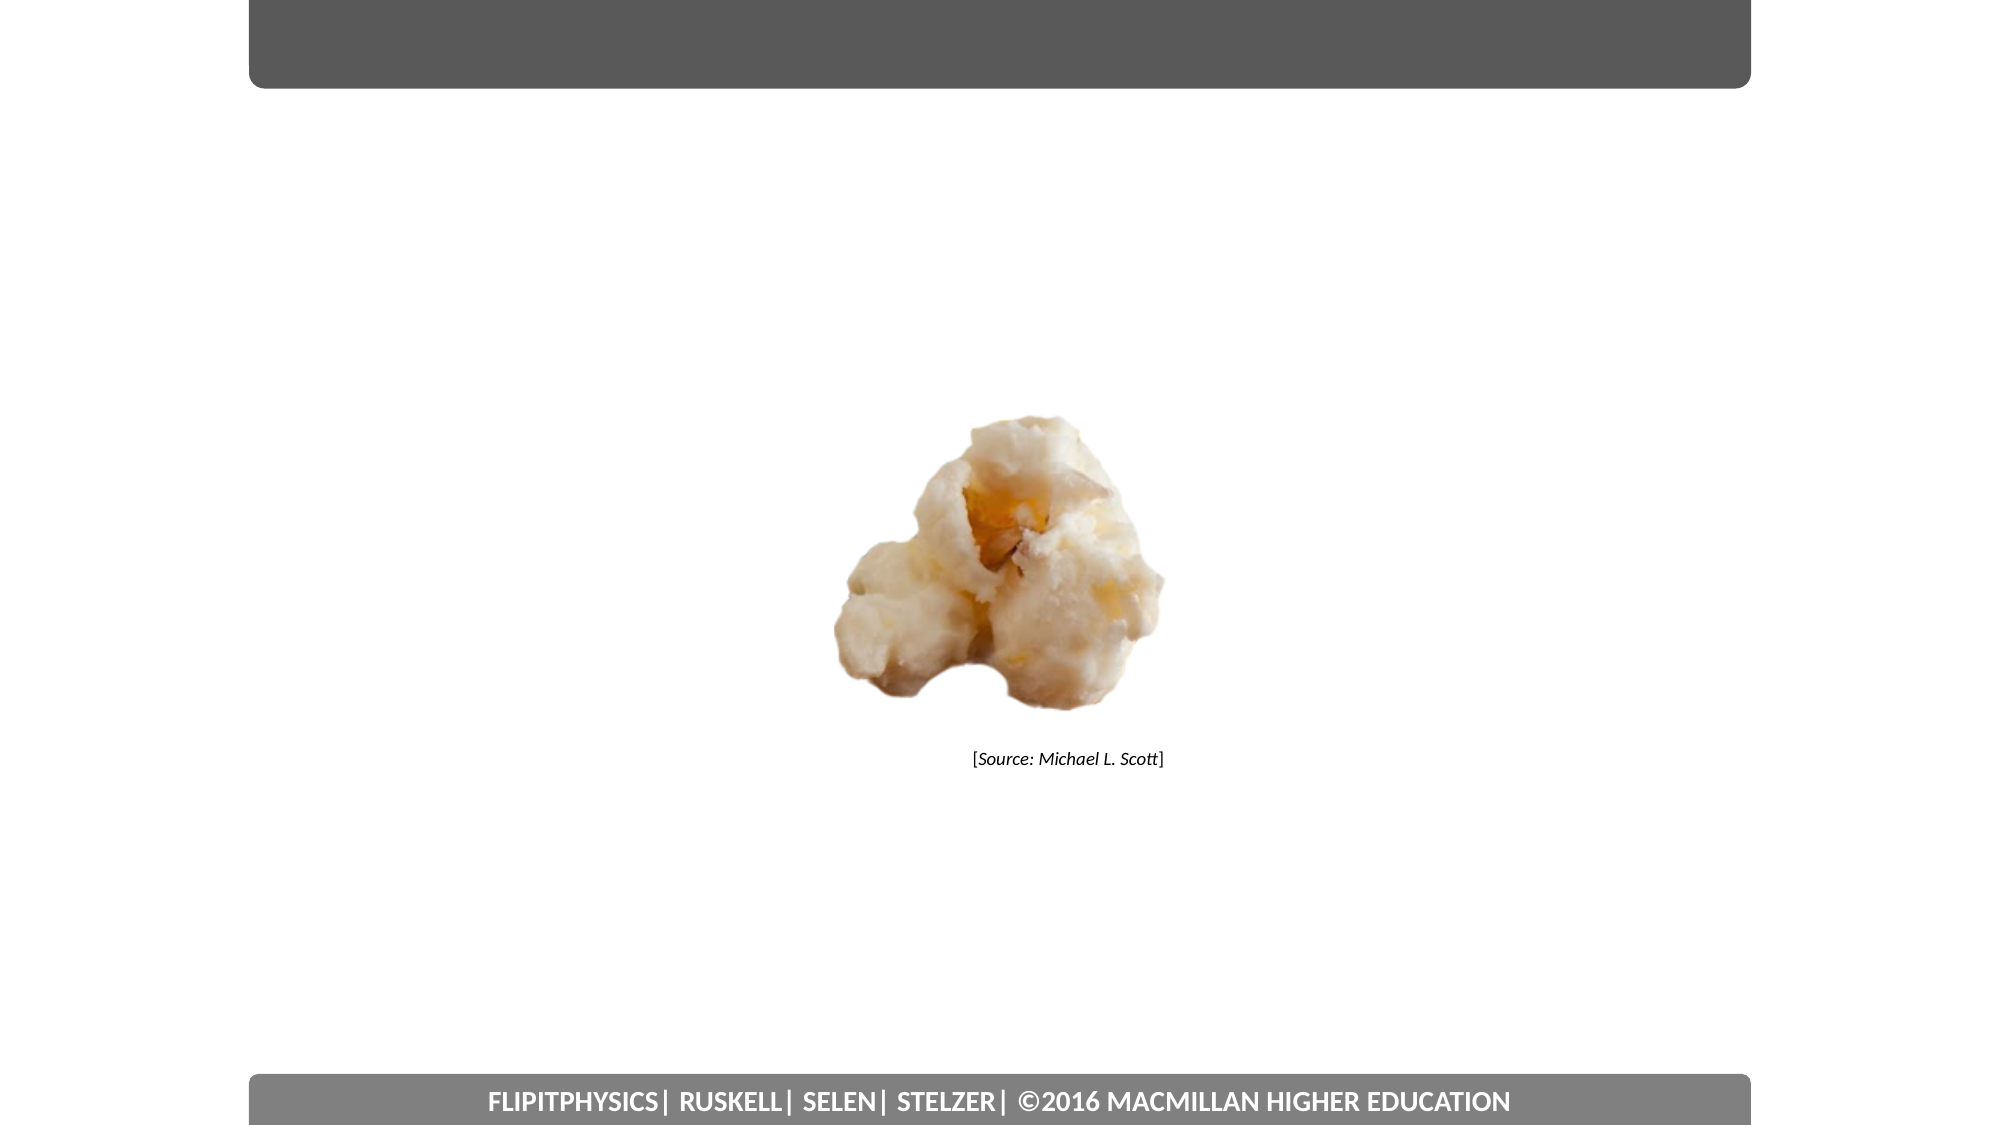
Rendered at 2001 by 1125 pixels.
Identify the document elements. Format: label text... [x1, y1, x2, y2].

text_box [Source: Michael L. Scott] [860, 739, 1179, 777]
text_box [249, 1074, 1750, 1125]
picture [833, 405, 1167, 720]
text_box [248, 0, 1752, 89]
